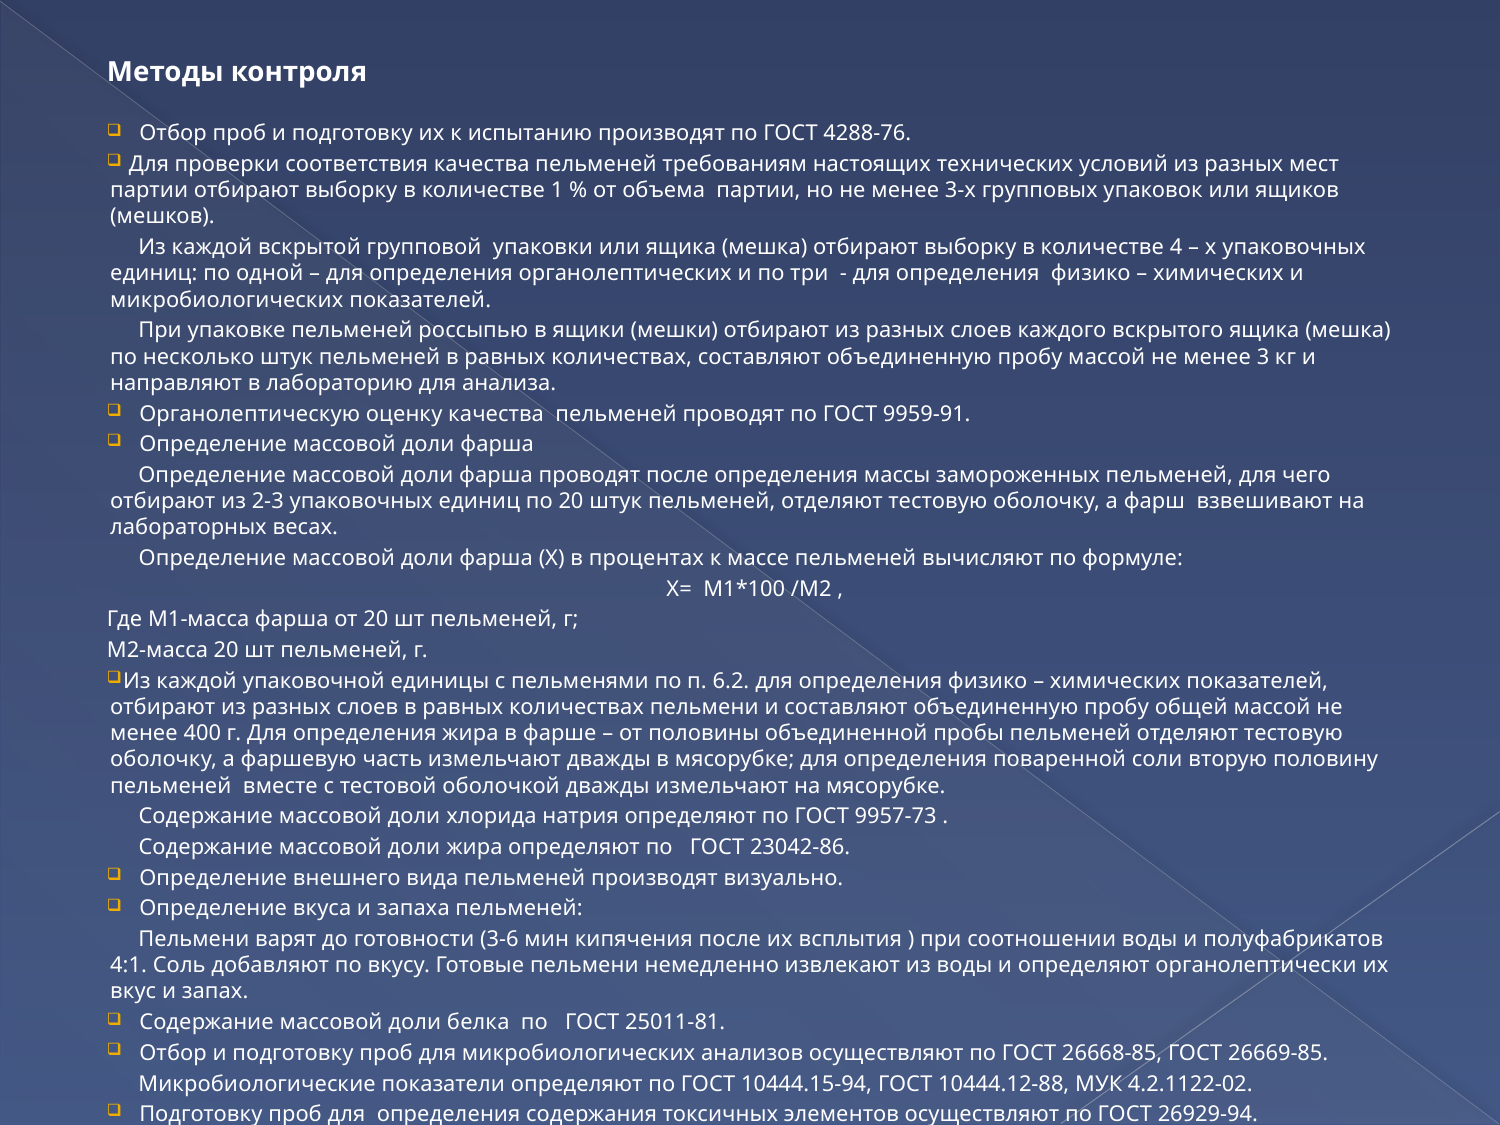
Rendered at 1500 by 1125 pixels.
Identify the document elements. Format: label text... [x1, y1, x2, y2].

list Методы контроля Отбор проб и подготовку их к испытанию производят по ГОСТ 4288-76. Для проверки соответствия качества пельменей требованиям настоящих технических условий из разных мест партии отбирают выборку в количестве 1 % от объема партии, но не менее 3-х групповых упаковок или ящиков (мешков). Из каждой вскрытой групповой упаковки или ящика (мешка) отбирают выборку в количестве 4 – х упаковочных единиц: по одной – для определения органолептических и по три - для определения физико – химических и микробиологических показателей. При упаковке пельменей россыпью в ящики (мешки) отбирают из разных слоев каждого вскрытого ящика (мешка) по несколько штук пельменей в равных количествах, составляют объединенную пробу массой не менее 3 кг и направляют в лабораторию для анализа. Органолептическую оценку качества пельменей проводят по ГОСТ 9959-91. Определение массовой доли фарша Определение массовой доли фарша проводят после определения массы замороженных пельменей, для чего отбирают из 2-3 упаковочных единиц по 20 штук пельменей, отделяют тестовую оболочку, а фарш взвешивают на лабораторных весах. Определение массовой доли фарша (Х) в процентах к массе пельменей вычисляют по формуле: Х= М1*100 /М2 , Где М1-масса фарша от 20 шт пельменей, г; М2-масса 20 шт пельменей, г. Из каждой упаковочной единицы с пельменями по п. 6.2. для определения физико – химических показателей, отбирают из разных слоев в равных количествах пельмени и составляют объединенную пробу общей массой не менее 400 г. Для определения жира в фарше – от половины объединенной пробы пельменей отделяют тестовую оболочку, а фаршевую часть измельчают дважды в мясорубке; для определения поваренной соли вторую половину пельменей вместе с тестовой оболочкой дважды измельчают на мясорубке. Содержание массовой доли хлорида натрия определяют по ГОСТ 9957-73 . Содержание массовой доли жира определяют по ГОСТ 23042-86. Определение внешнего вида пельменей производят визуально. Определение вкуса и запаха пельменей: Пельмени варят до готовности (3-6 мин кипячения после их всплытия ) при соотношении воды и полуфабрикатов 4:1. Соль добавляют по вкусу. Готовые пельмени немедленно извлекают из воды и определяют органолептически их вкус и запах. Содержание массовой доли белка по ГОСТ 25011-81. Отбор и подготовку проб для микробиологических анализов осуществляют по ГОСТ 26668-85, ГОСТ 26669-85. Микробиологические показатели определяют по ГОСТ 10444.15-94, ГОСТ 10444.12-88, МУК 4.2.1122-02. Подготовку проб для определения содержания токсичных элементов осуществляют по ГОСТ 26929-94. Определение токсичных элементов проводят по ГОСТ 26927-86, ГОСТ 26930-86, ГОСТ 26932-86, ГОСТ 26933-86. Определение пестицидов, нитратов и радионуклидов - по методам, утвержденным органами Минздрава РК. [82, 46, 1418, 1125]
